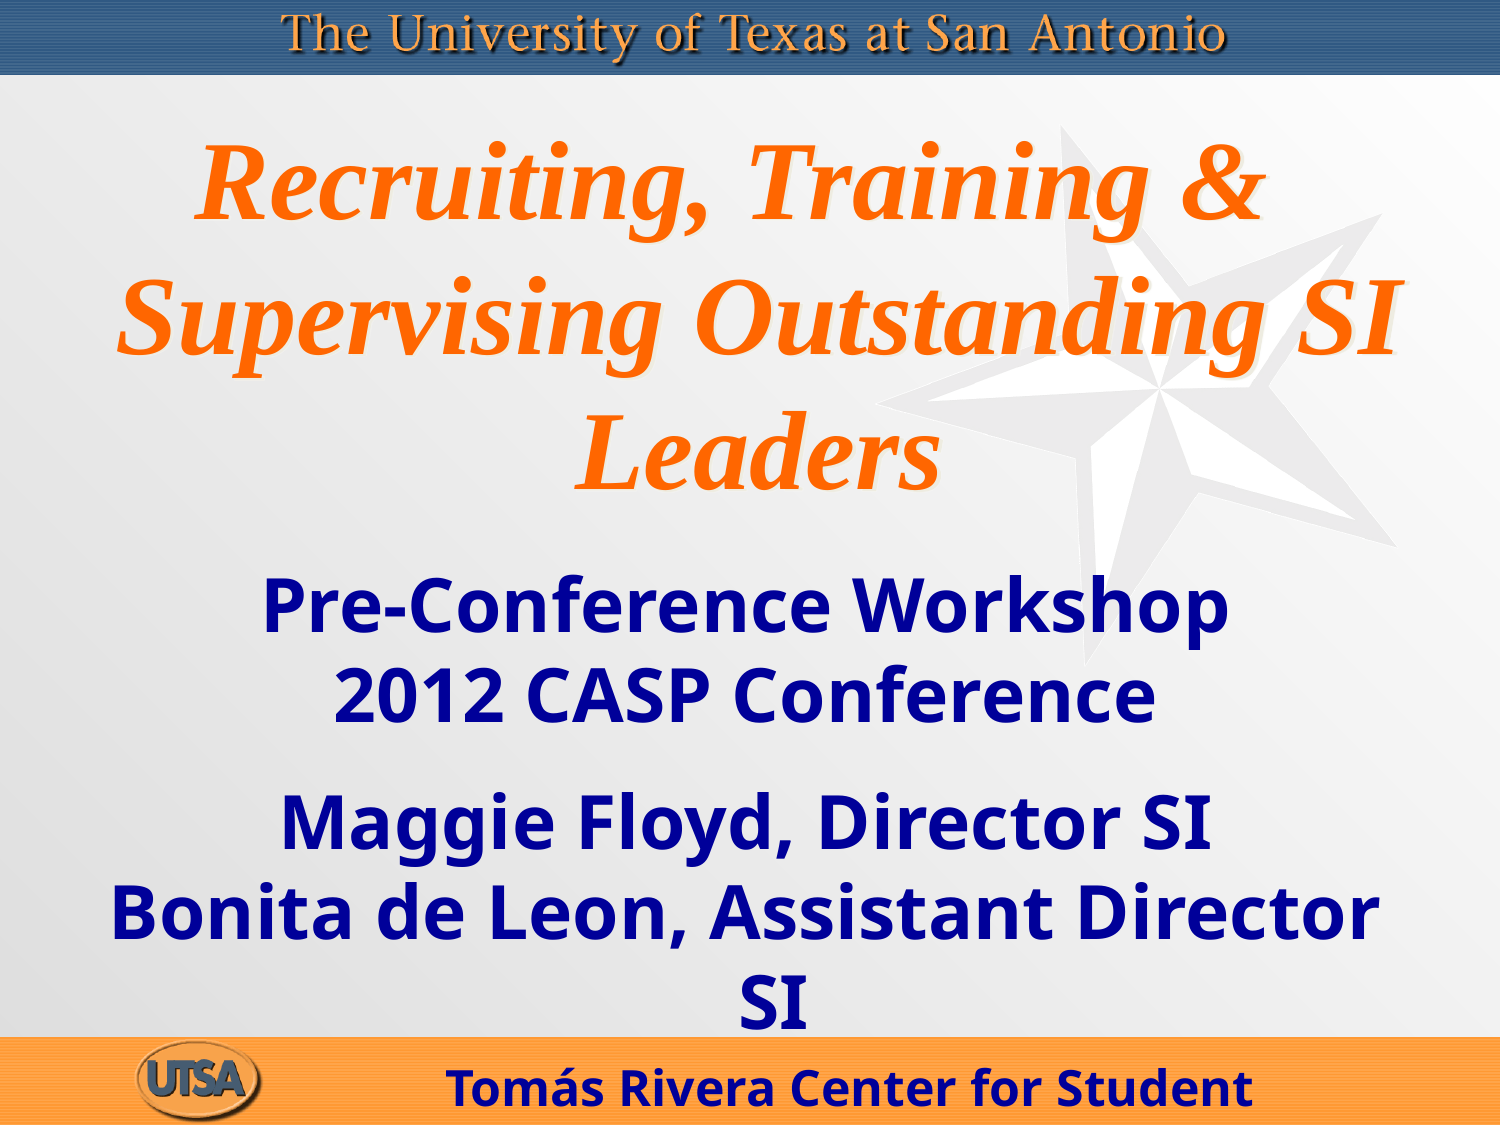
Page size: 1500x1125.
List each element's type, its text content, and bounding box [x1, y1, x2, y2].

list Recruiting, Training & Supervising Outstanding SI Leaders [37, 99, 1426, 551]
text_box Pre-Conference Workshop 2012 CASP Conference Maggie Floyd, Director SI Bonita de Leon, Assistant Director SI [76, 549, 1415, 975]
picture [0, 0, 1500, 75]
text_box Tomás Rivera Center for Student Success [350, 1049, 1350, 1125]
picture [0, 1037, 1500, 1125]
